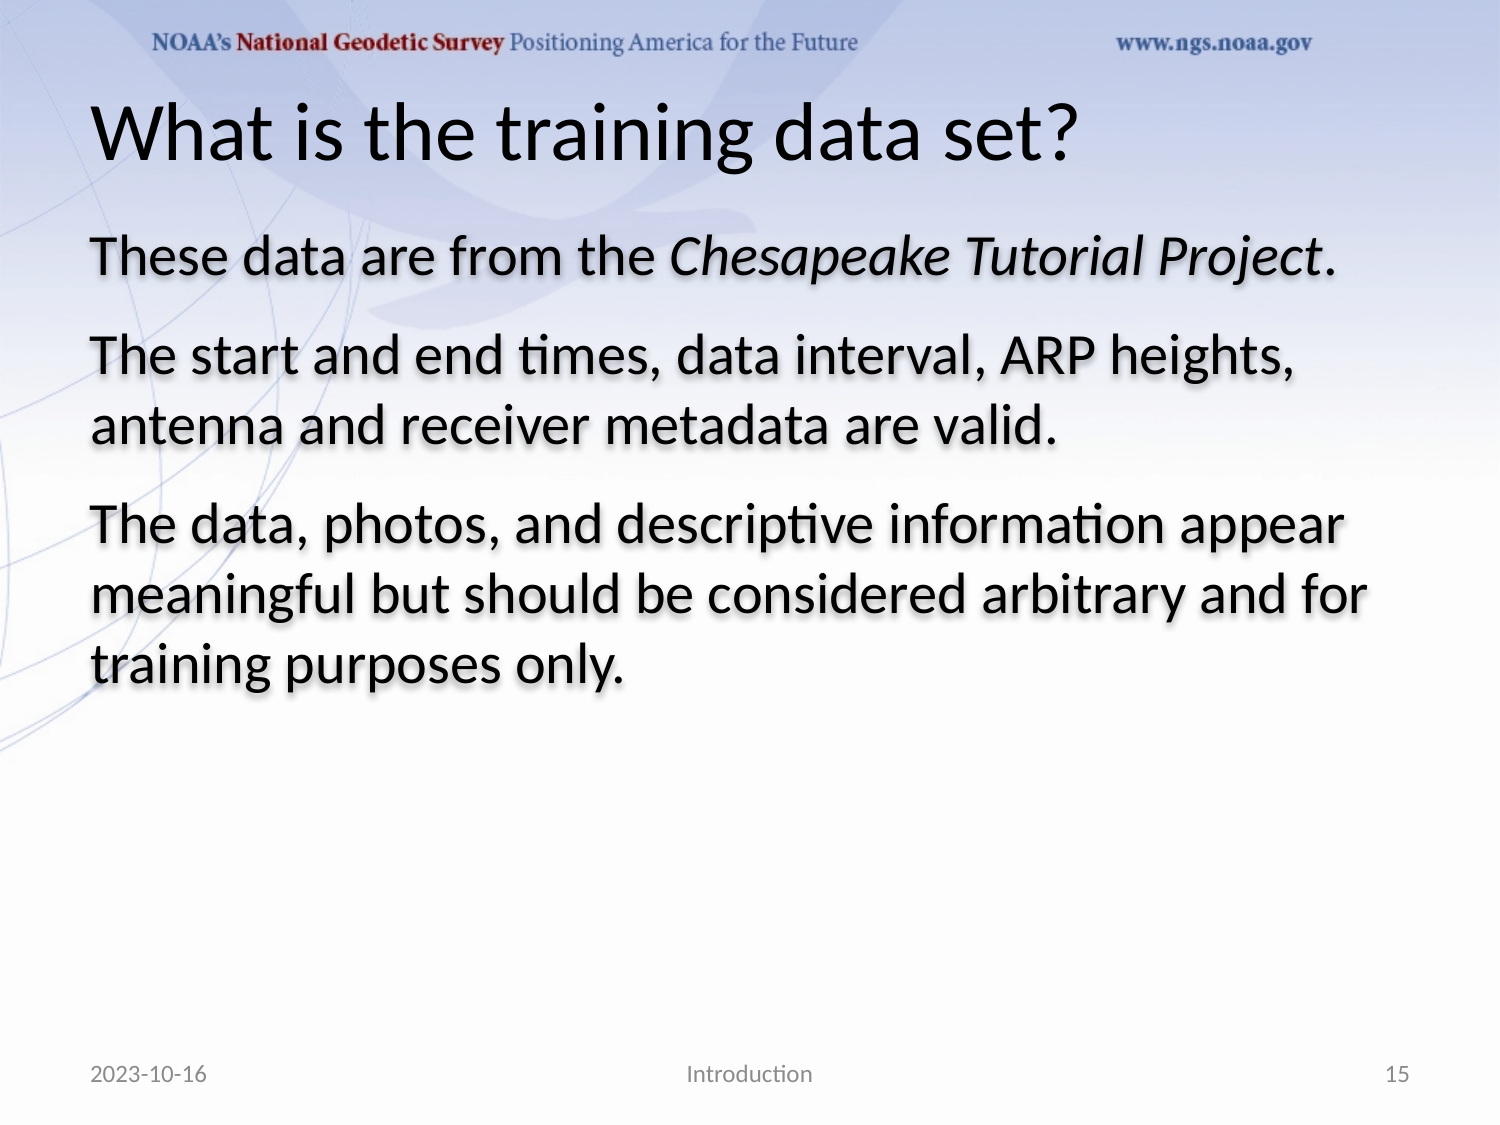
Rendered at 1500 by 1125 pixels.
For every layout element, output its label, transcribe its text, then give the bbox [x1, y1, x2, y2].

title What is the training data set? [74, 74, 1426, 181]
picture [0, 0, 1500, 1125]
slide_number 15 [1074, 1042, 1425, 1103]
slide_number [75, 1042, 425, 1103]
footer Introduction [512, 1042, 988, 1103]
text_box These data are from the Chesapeake Tutorial Project. The start and end times, data interval, ARP heights, antenna and receiver metadata are valid. The data, photos, and descriptive information appear meaningful but should be considered arbitrary and for training purposes only. [74, 209, 1425, 703]
